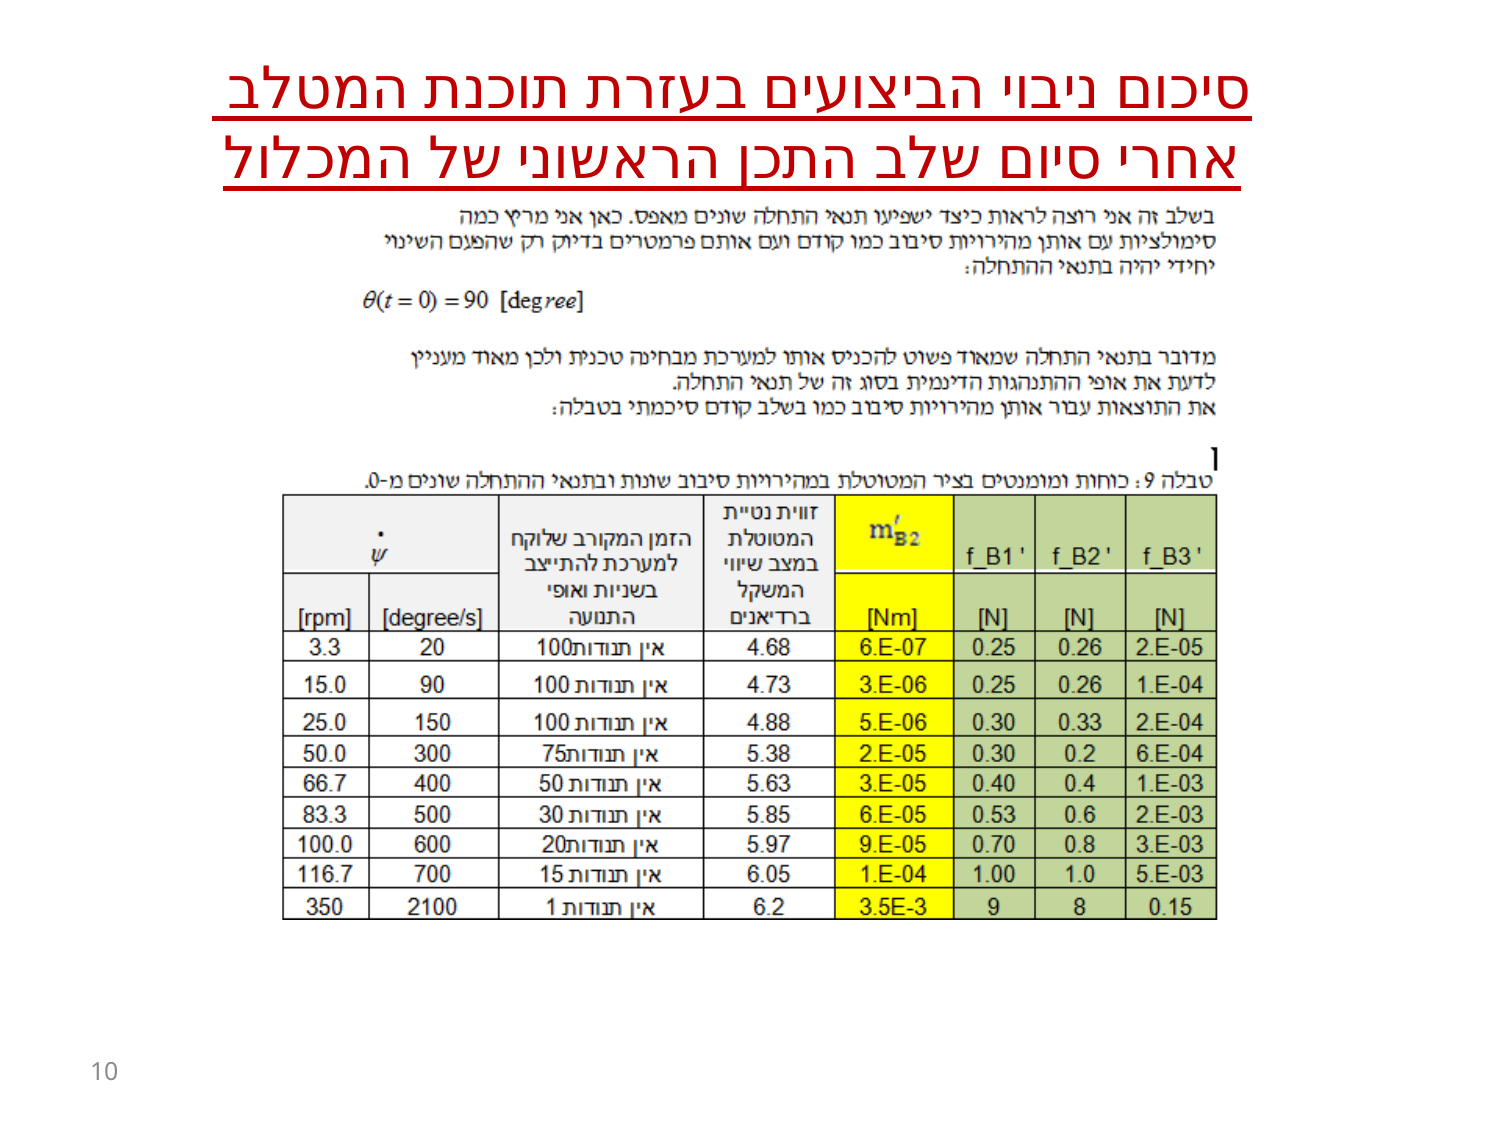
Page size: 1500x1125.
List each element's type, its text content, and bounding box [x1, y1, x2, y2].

picture [281, 205, 1219, 920]
slide_number 10 [75, 1042, 425, 1103]
text_box סיכום ניבוי הביצועים בעזרת תוכנת המטלב אחרי סיום שלב התכן הראשוני של המכלול העליון [135, 42, 1329, 268]
